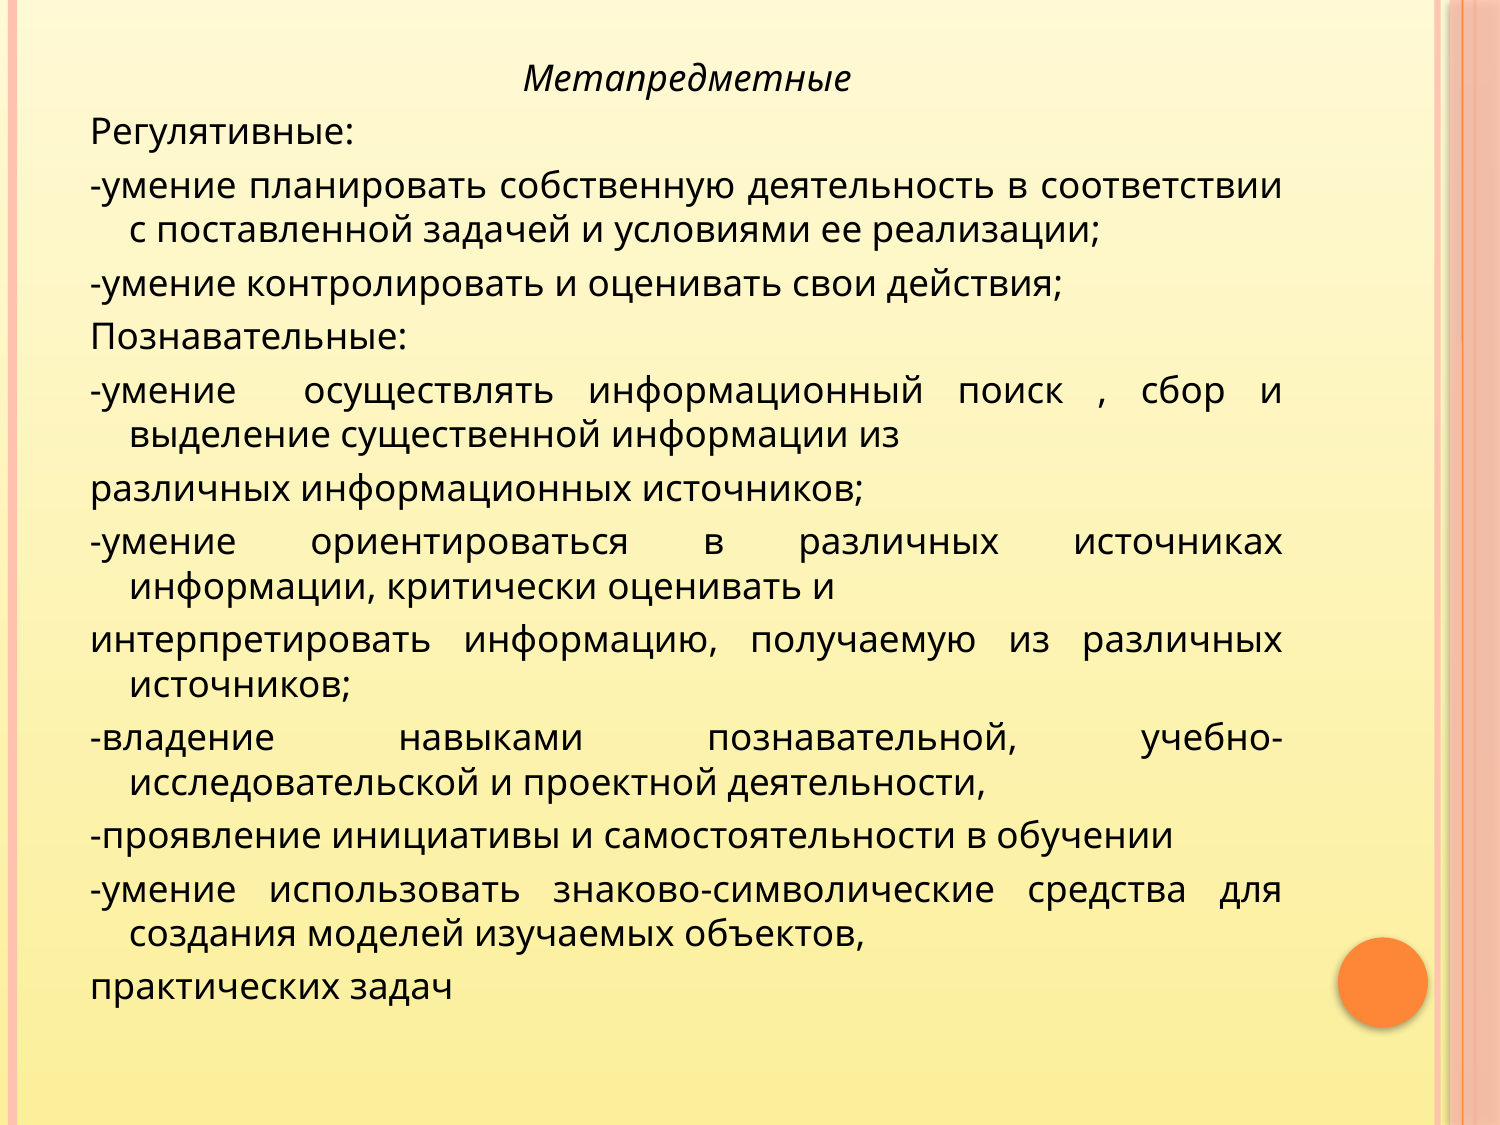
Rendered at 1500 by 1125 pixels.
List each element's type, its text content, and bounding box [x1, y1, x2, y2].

list Метапредметные Регулятивные: -умение планировать собственную деятельность в соответствии с поставленной задачей и условиями ее реализации; -умение контролировать и оценивать свои действия; Познавательные: -умение осуществлять информационный поиск , сбор и выделение существенной информации из различных информационных источников; -умение ориентироваться в различных источниках информации, критически оценивать и интерпретировать информацию, получаемую из различных источников; -владение навыками познавательной, учебно-исследовательской и проектной деятельности, -проявление инициативы и самостоятельности в обучении -умение использовать знаково-символические средства для создания моделей изучаемых объектов, практических задач [75, 46, 1300, 1062]
